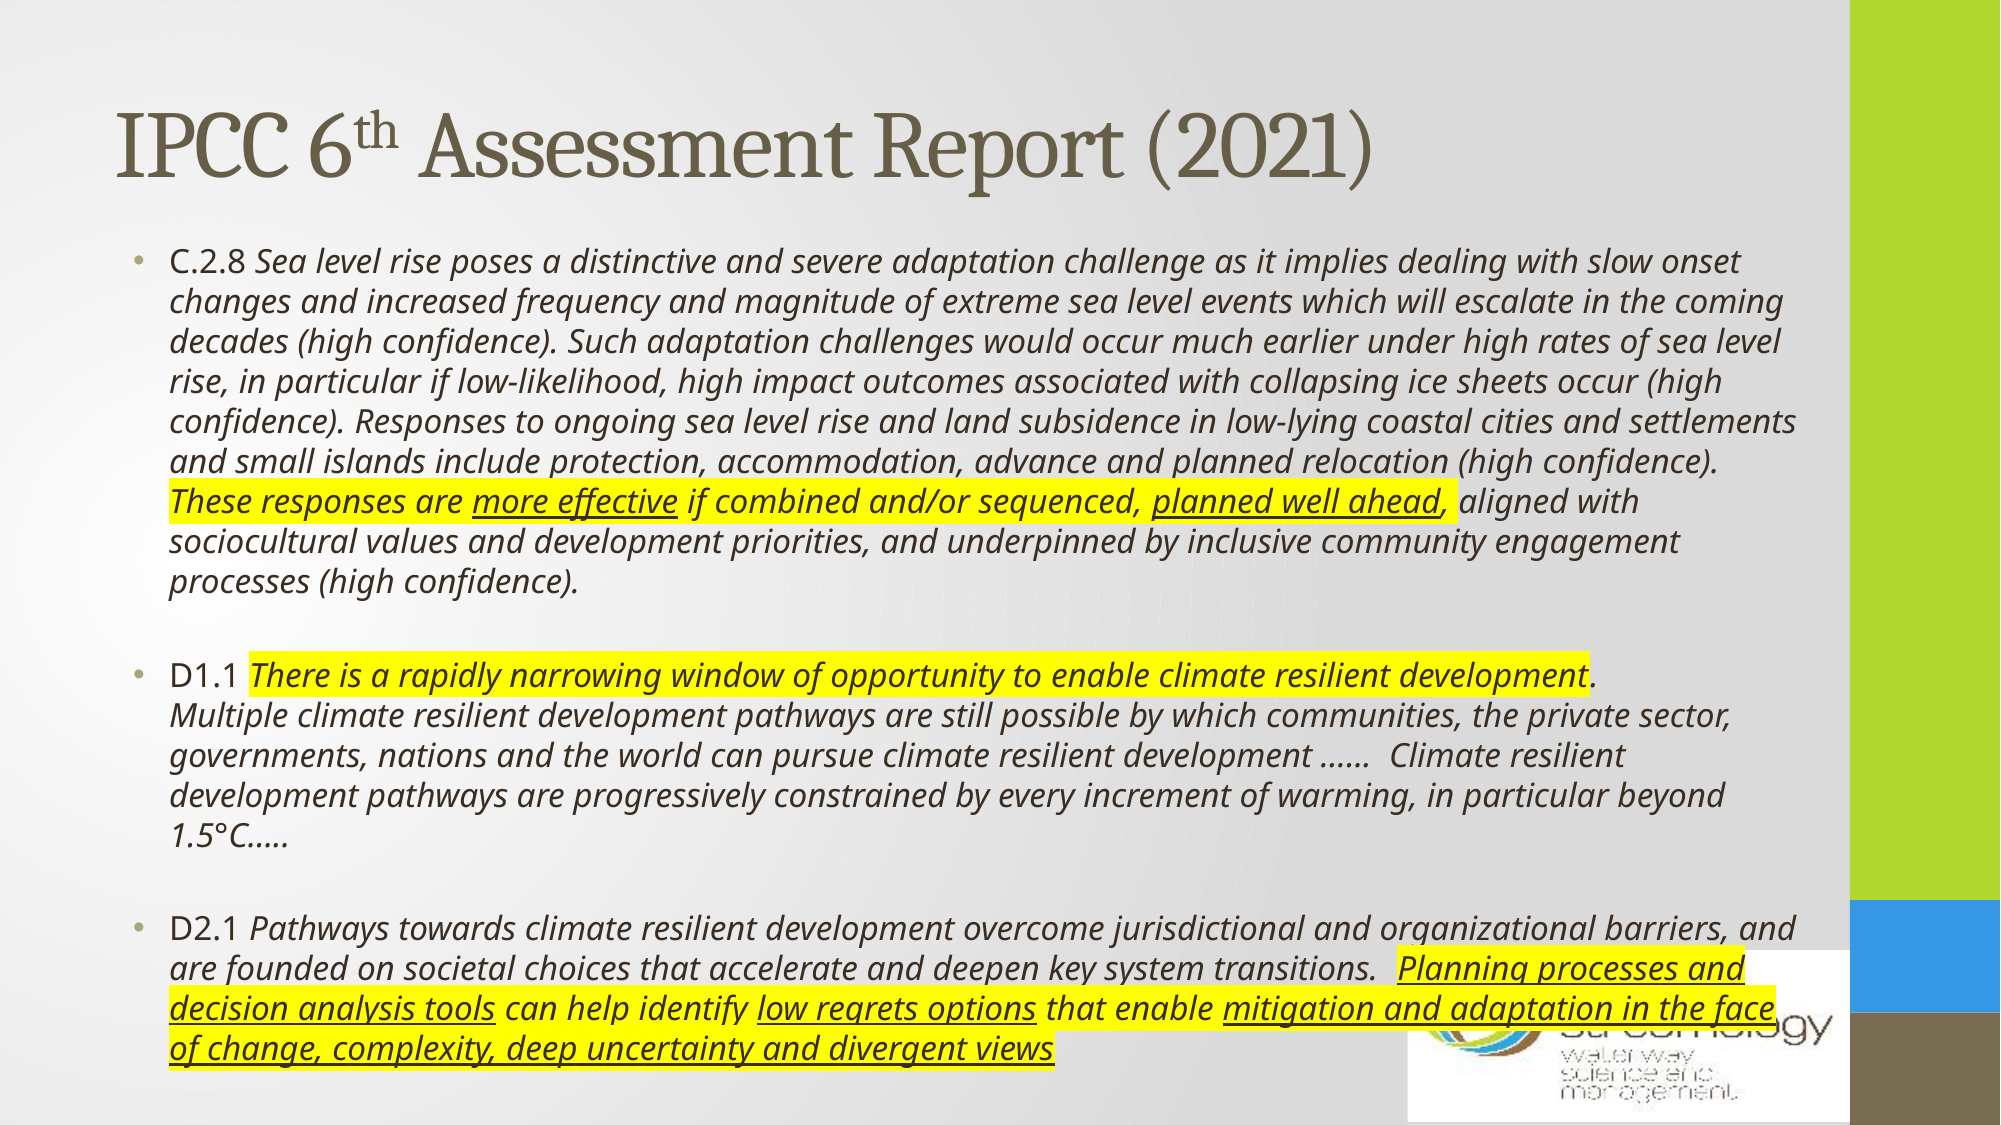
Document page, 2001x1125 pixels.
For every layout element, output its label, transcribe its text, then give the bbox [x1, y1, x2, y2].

title IPCC 6th Assessment Report (2021) [99, 45, 1767, 232]
list C.2.8 Sea level rise poses a distinctive and severe adaptation challenge as it implies dealing with slow onset changes and increased frequency and magnitude of extreme sea level events which will escalate in the coming decades (high confidence). Such adaptation challenges would occur much earlier under high rates of sea level rise, in particular if low-likelihood, high impact outcomes associated with collapsing ice sheets occur (high confidence). Responses to ongoing sea level rise and land subsidence in low-lying coastal cities and settlements and small islands include protection, accommodation, advance and planned relocation (high confidence). These responses are more effective if combined and/or sequenced, planned well ahead, aligned with sociocultural values and development priorities, and underpinned by inclusive community engagement processes (high confidence). D1.1 There is a rapidly narrowing window of opportunity to enable climate resilient development. Multiple climate resilient development pathways are still possible by which communities, the private sector, governments, nations and the world can pursue climate resilient development …... Climate resilient development pathways are progressively constrained by every increment of warming, in particular beyond 1.5°C….. D2.1 Pathways towards climate resilient development overcome jurisdictional and organizational barriers, and are founded on societal choices that accelerate and deepen key system transitions. Planning processes and decision analysis tools can help identify low regrets options that enable mitigation and adaptation in the face of change, complexity, deep uncertainty and divergent views [99, 232, 1825, 1080]
picture [1407, 950, 1850, 1122]
